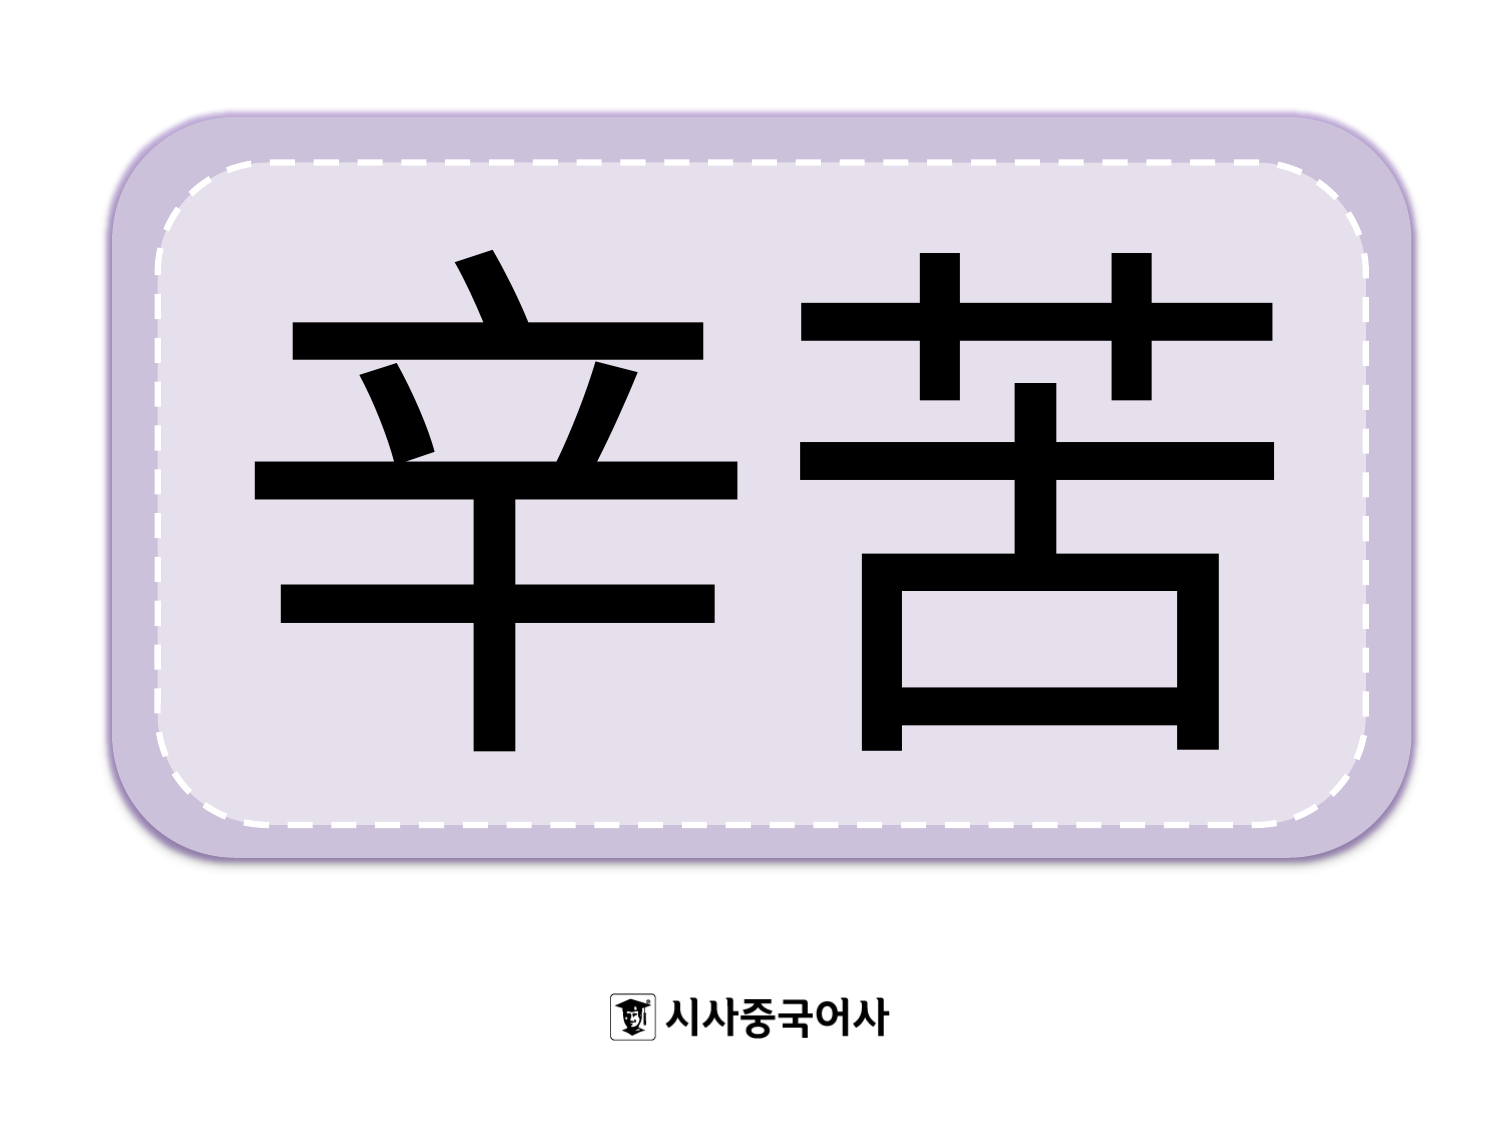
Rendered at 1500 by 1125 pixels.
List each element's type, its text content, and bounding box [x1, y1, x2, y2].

text_box 辛苦 [162, 160, 1371, 824]
picture [602, 987, 898, 1047]
